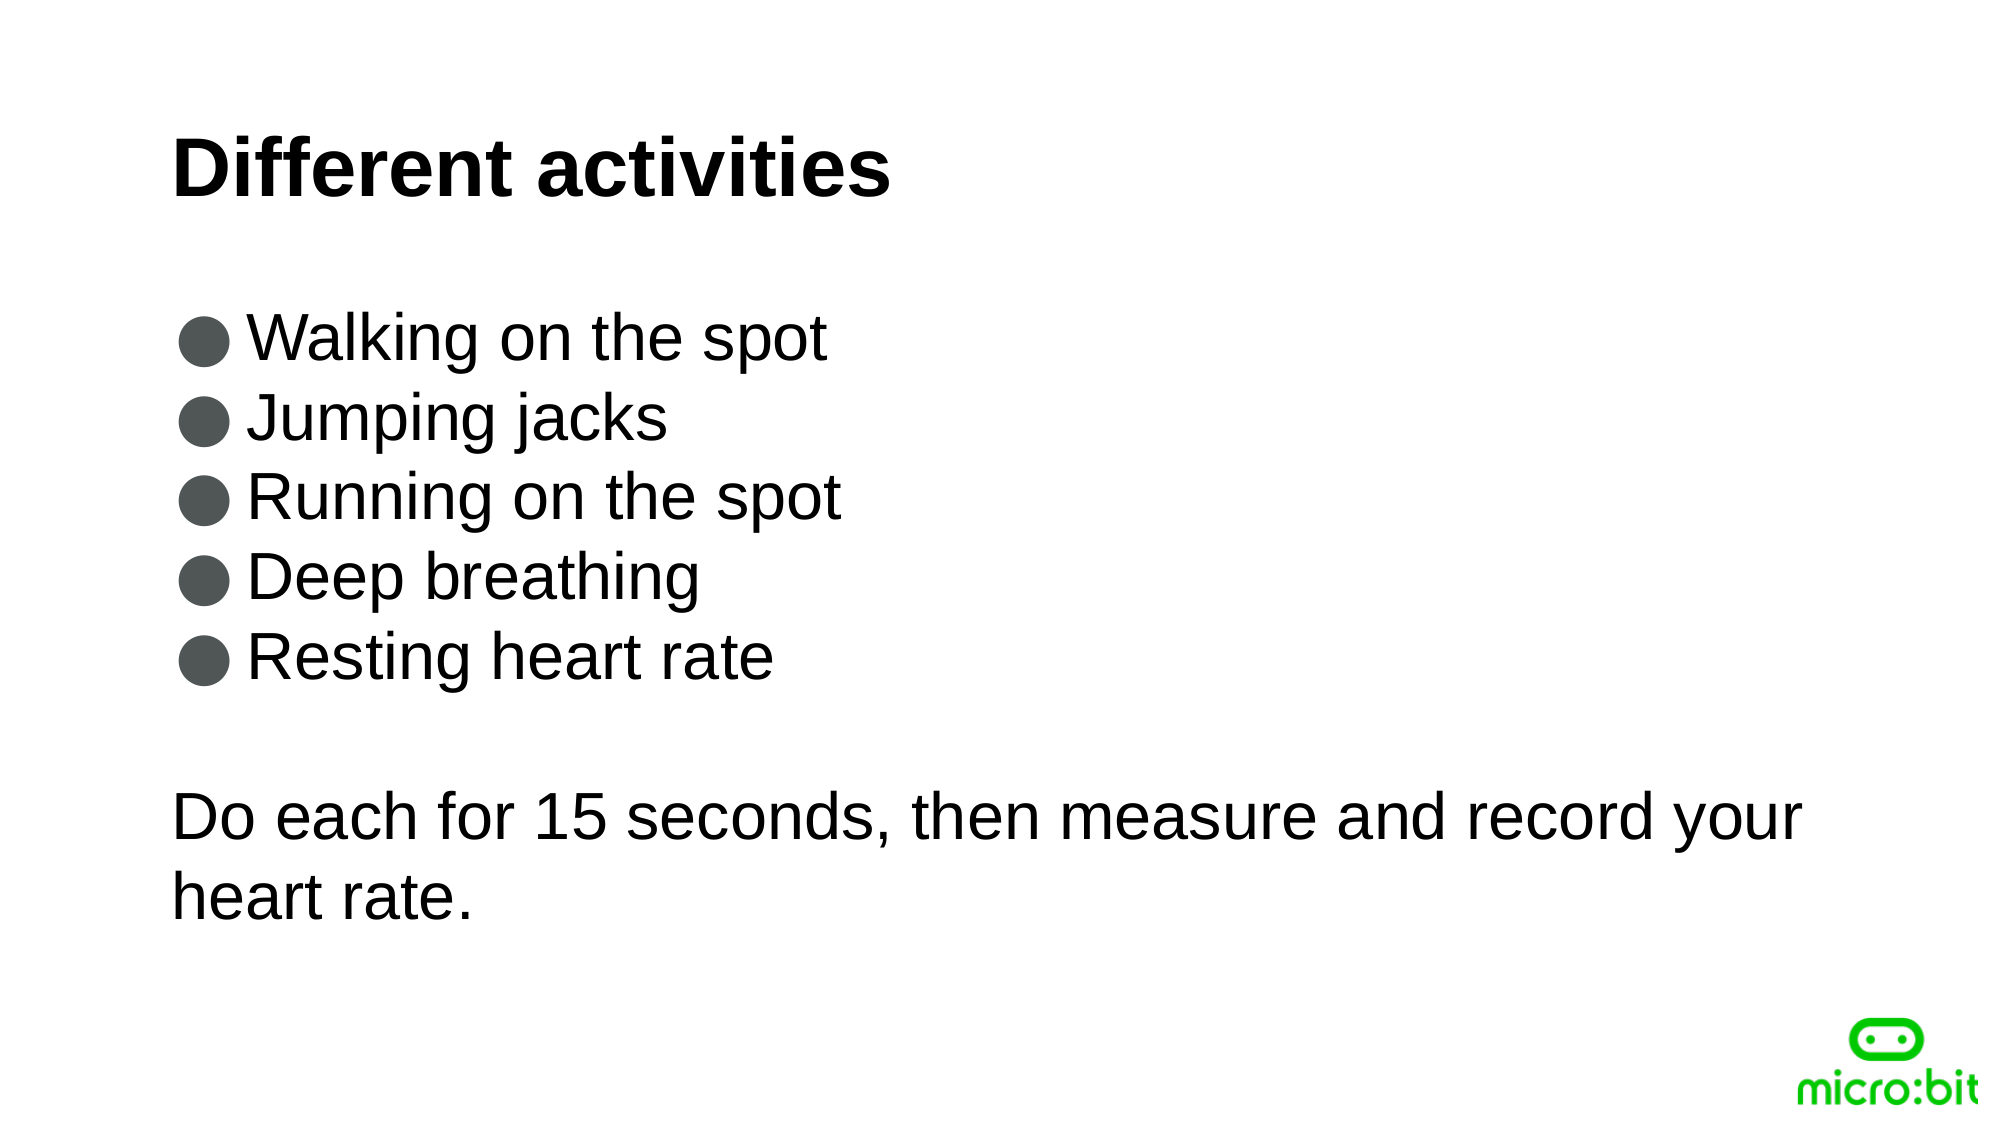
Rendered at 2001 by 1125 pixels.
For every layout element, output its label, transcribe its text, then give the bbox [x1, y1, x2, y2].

text_box Different activities Walking on the spot Jumping jacks Running on the spot Deep breathing Resting heart rate Do each for 15 seconds, then measure and record your heart rate. [156, 105, 1909, 929]
picture [1797, 1017, 1978, 1106]
